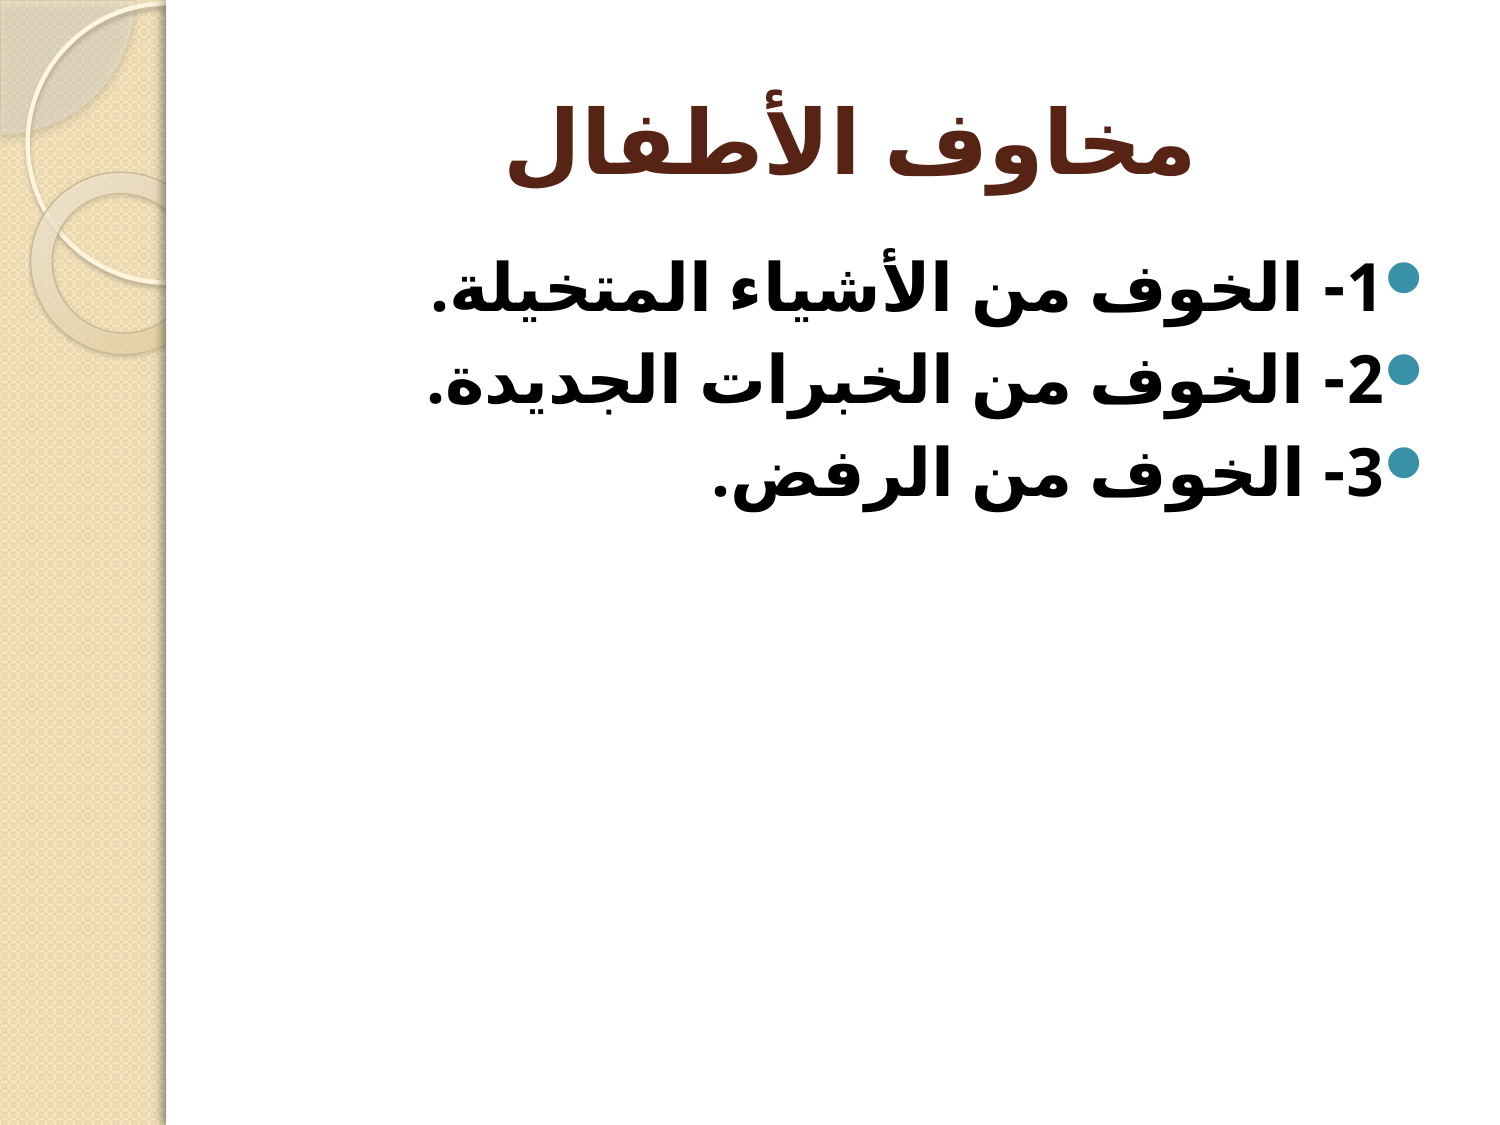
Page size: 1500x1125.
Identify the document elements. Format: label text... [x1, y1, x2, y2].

list 1- الخوف من الأشياء المتخيلة. 2- الخوف من الخبرات الجديدة. 3- الخوف من الرفض. [235, 237, 1466, 1025]
title مخاوف الأطفال [235, 45, 1466, 233]
